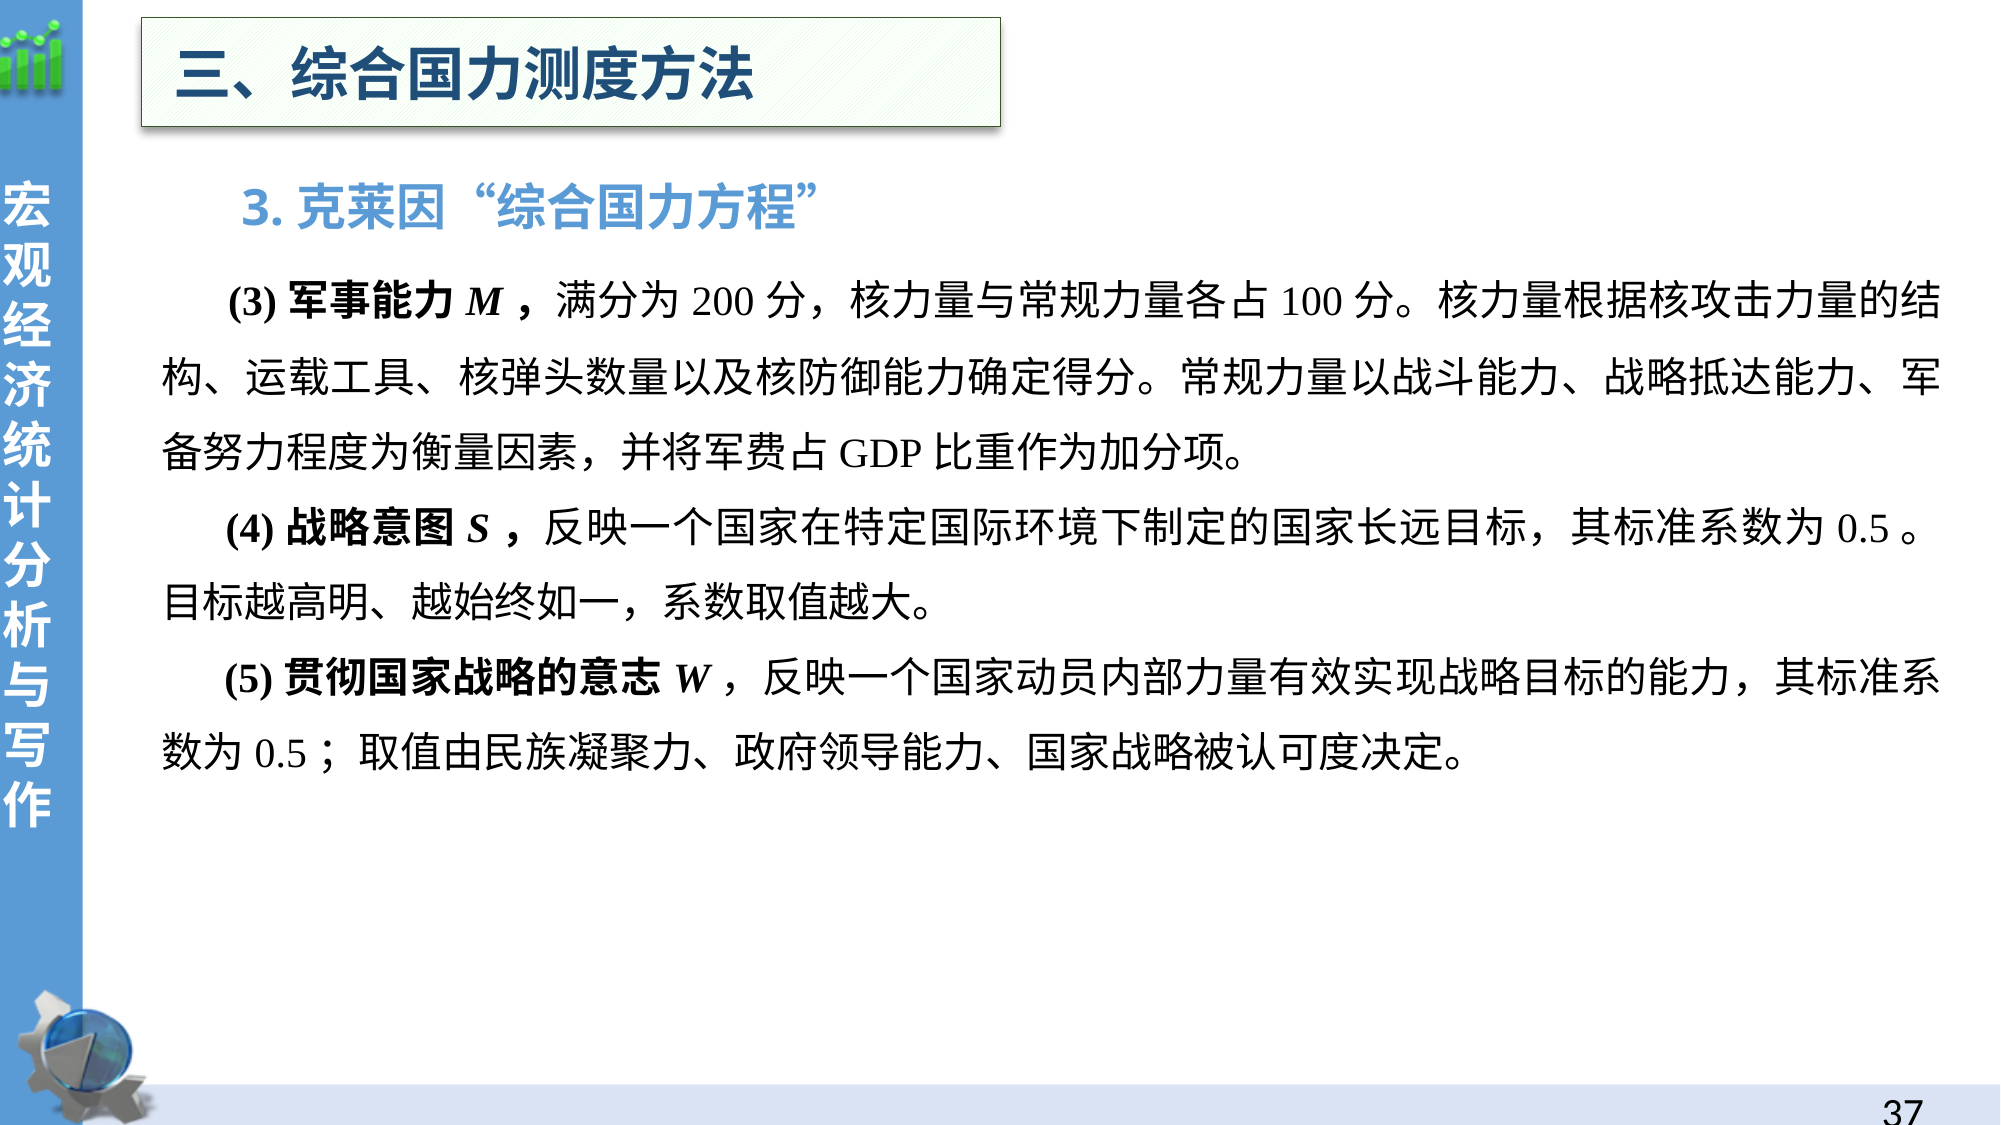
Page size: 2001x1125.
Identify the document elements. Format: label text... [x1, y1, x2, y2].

text_box 三、综合国力测度方法 [141, 17, 1000, 127]
text_box [726, 534, 2000, 543]
picture [0, 0, 2001, 1125]
text_box 宏观经济统计分析与写作 [0, 116, 70, 891]
text_box 36 [1786, 1085, 1940, 1125]
text_box 3.克莱因“综合国力方程” (3)军事能力M，满分为200分，核力量与常规力量各占100分。核力量根据核攻击力量的结构、运载工具、核弹头数量以及核防御能力确定得分。常规力量以战斗能力、战略抵达能力、军备努力程度为衡量因素，并将军费占GDP比重作为加分项。 (4)战略意图S，反映一个国家在特定国际环境下制定的国家长远目标，其标准系数为0.5。目标越高明、越始终如一，系数取值越大。 (5)贯彻国家战略的意志W，反映一个国家动员内部力量有效实现战略目标的能力，其标准系数为0.5；取值由民族凝聚力、政府领导能力、国家战略被认可度决定。 [146, 138, 1957, 1075]
